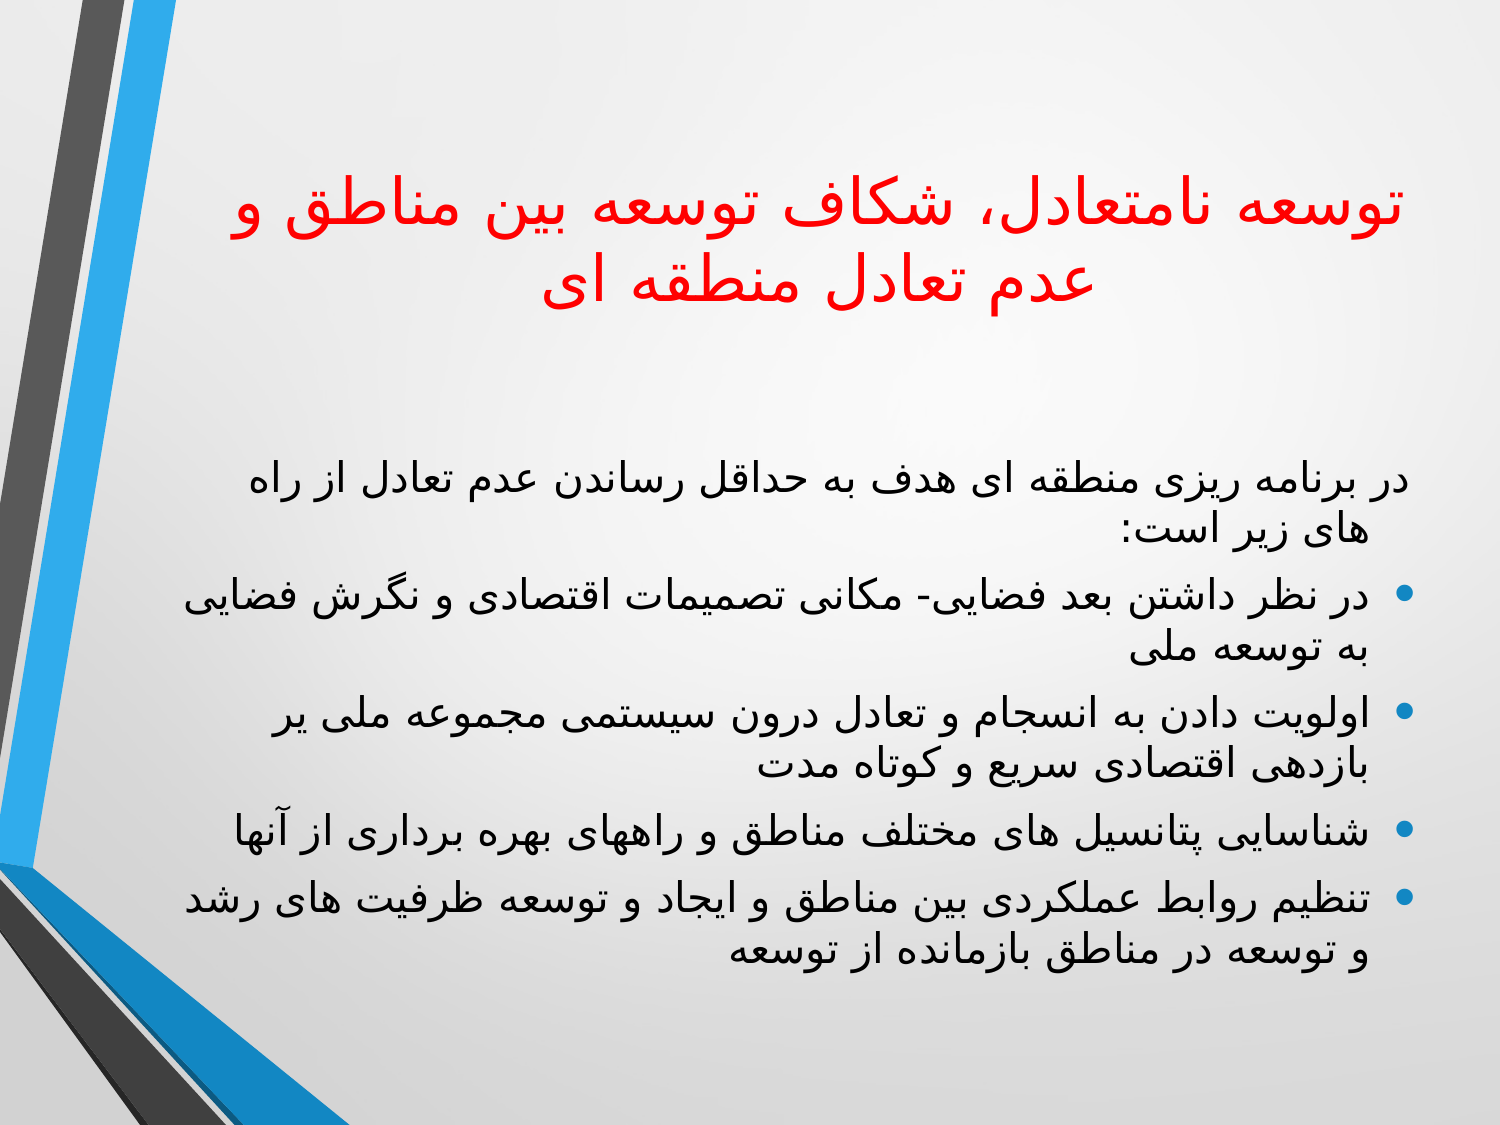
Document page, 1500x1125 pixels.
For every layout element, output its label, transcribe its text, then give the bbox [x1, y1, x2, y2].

title توسعه نامتعادل، شکاف توسعه بین مناطق و عدم تعادل منطقه ای [161, 75, 1480, 400]
list در برنامه ریزی منطقه ای هدف به حداقل رساندن عدم تعادل از راه های زیر است: در نظر داشتن بعد فضایی- مکانی تصمیمات اقتصادی و نگرش فضایی به توسعه ملی اولویت دادن به انسجام و تعادل درون سیستمی مجموعه ملی یر بازدهی اقتصادی سریع و کوتاه مدت شناسایی پتانسیل های مختلف مناطق و راههای بهره برداری از آنها تنظیم روابط عملکردی بین مناطق و ایجاد و توسعه ظرفیت های رشد و توسعه در مناطق بازمانده از توسعه [161, 437, 1425, 985]
